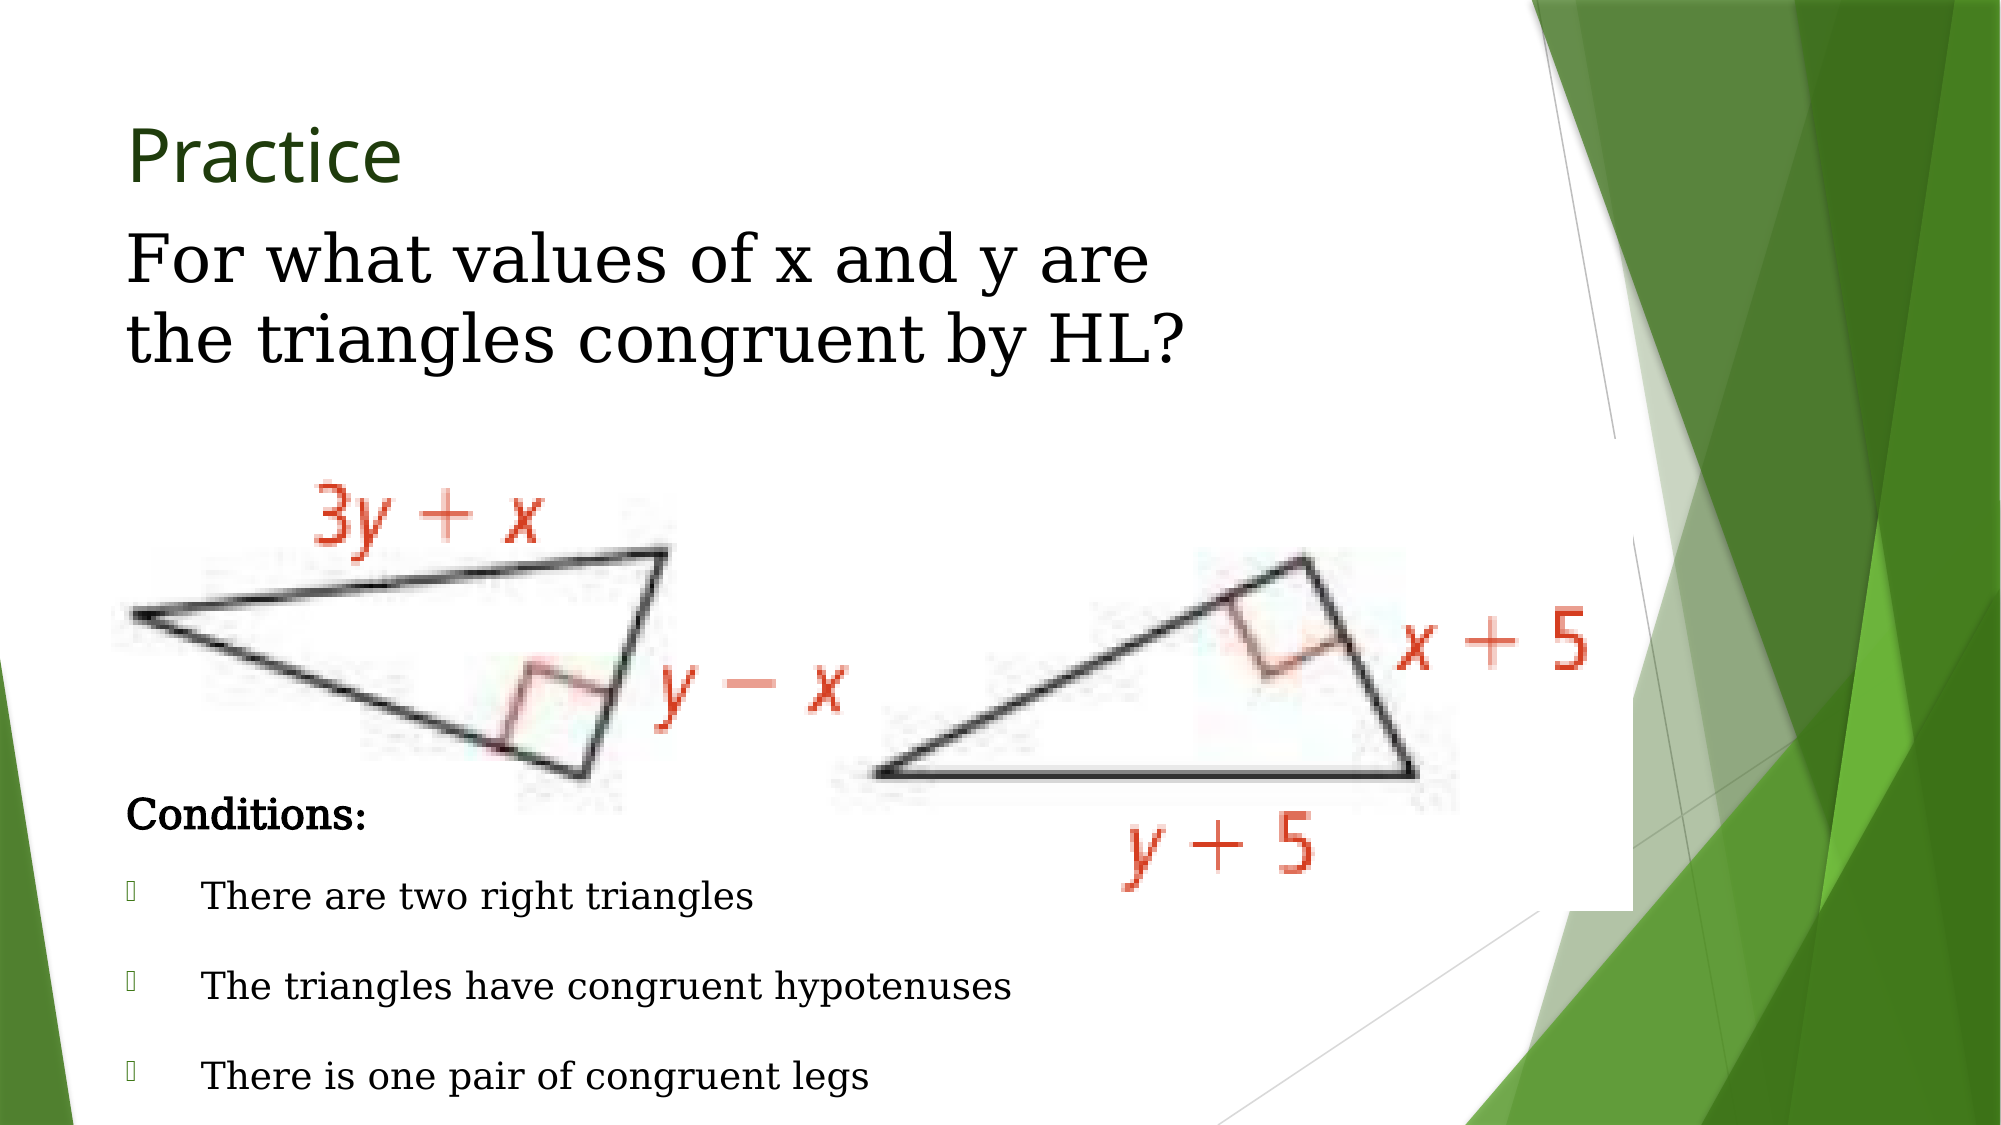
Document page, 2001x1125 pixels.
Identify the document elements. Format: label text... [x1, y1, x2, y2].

text_box For what values of x and y are the triangles congruent by HL? [111, 208, 1276, 383]
text_box Conditions: There are two right triangles The triangles have congruent hypotenuses There is one pair of congruent legs [111, 918, 1112, 1105]
picture [110, 439, 1633, 911]
title Practice [111, 99, 1522, 317]
